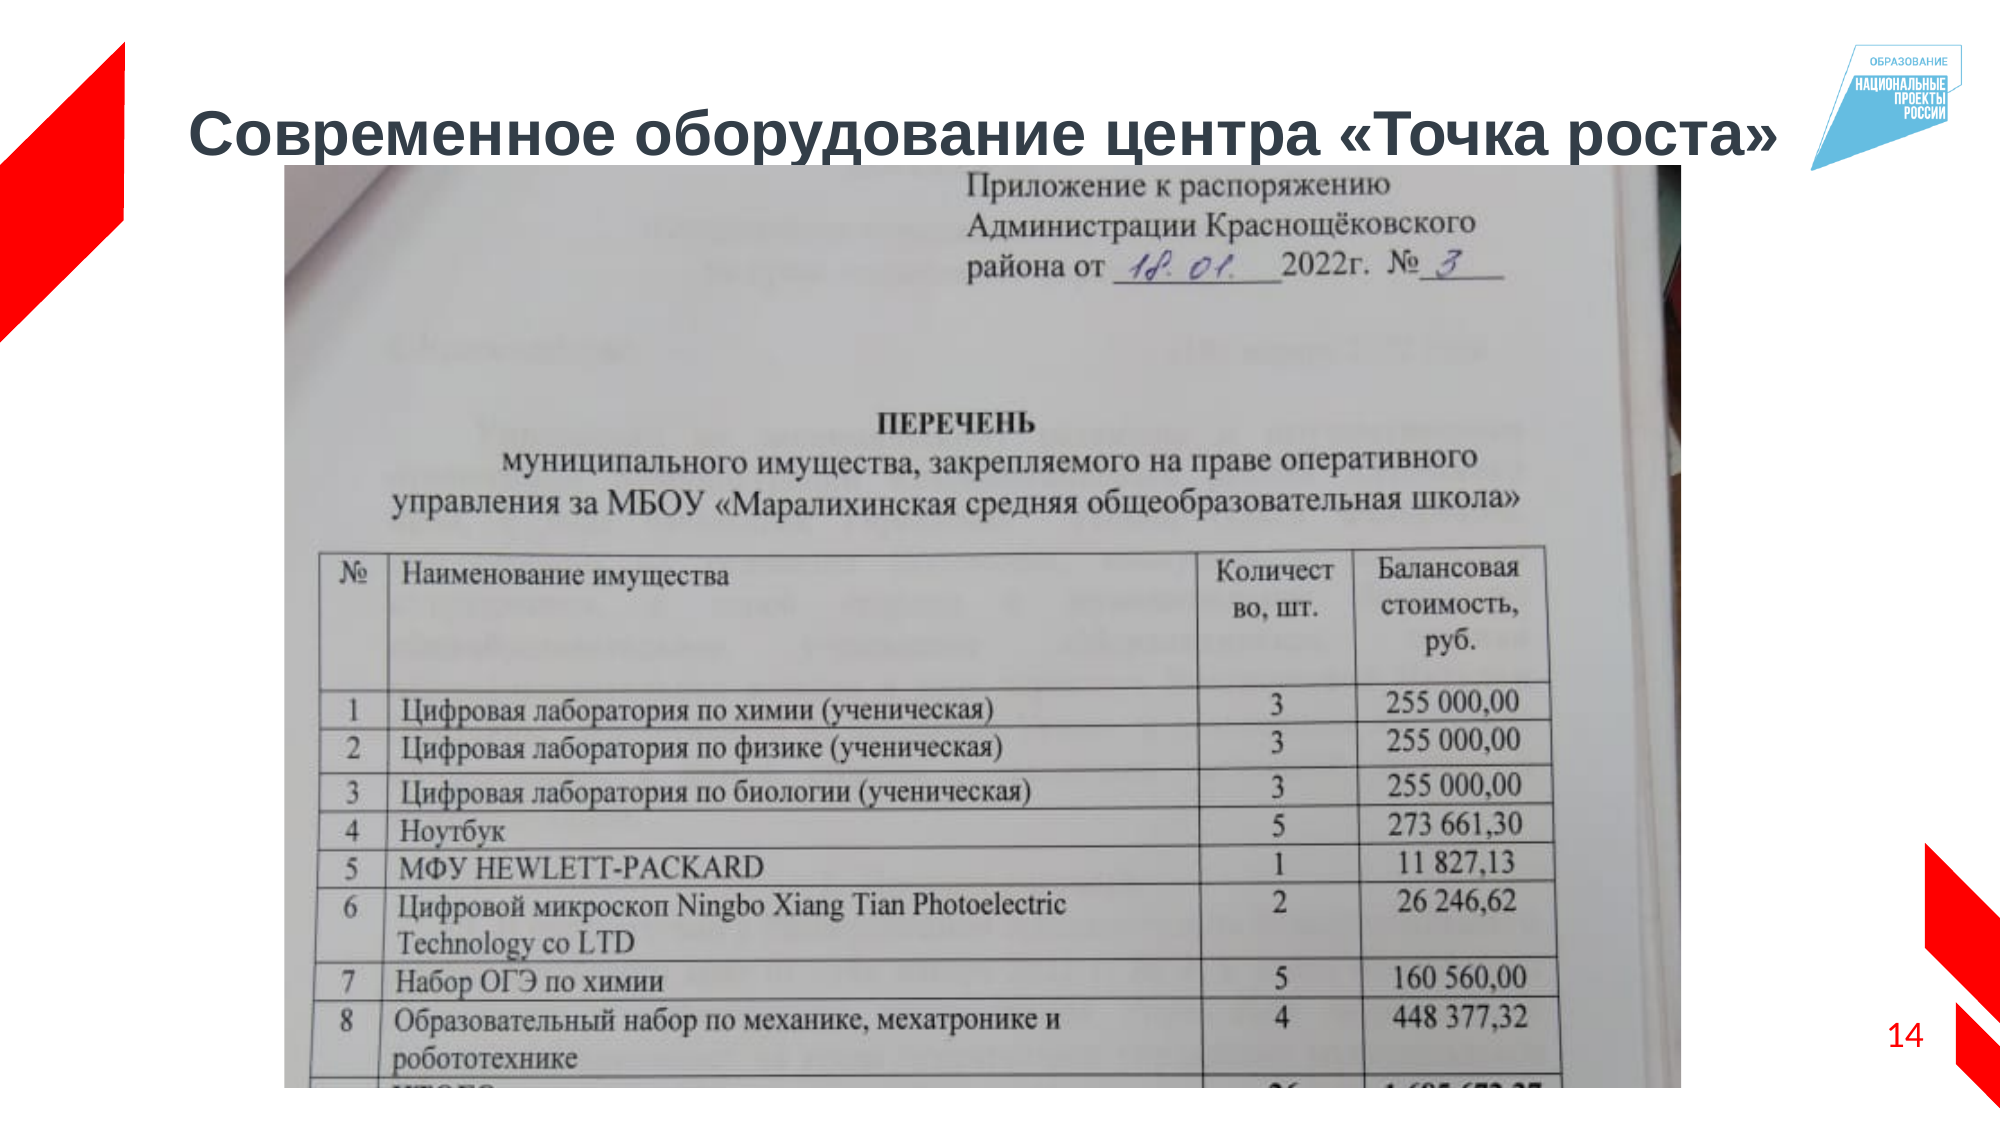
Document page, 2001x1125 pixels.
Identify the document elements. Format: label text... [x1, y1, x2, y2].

title Современное оборудование центра «Точка роста» [180, 59, 1795, 211]
picture [284, 165, 1682, 1088]
picture [1802, 41, 1963, 175]
